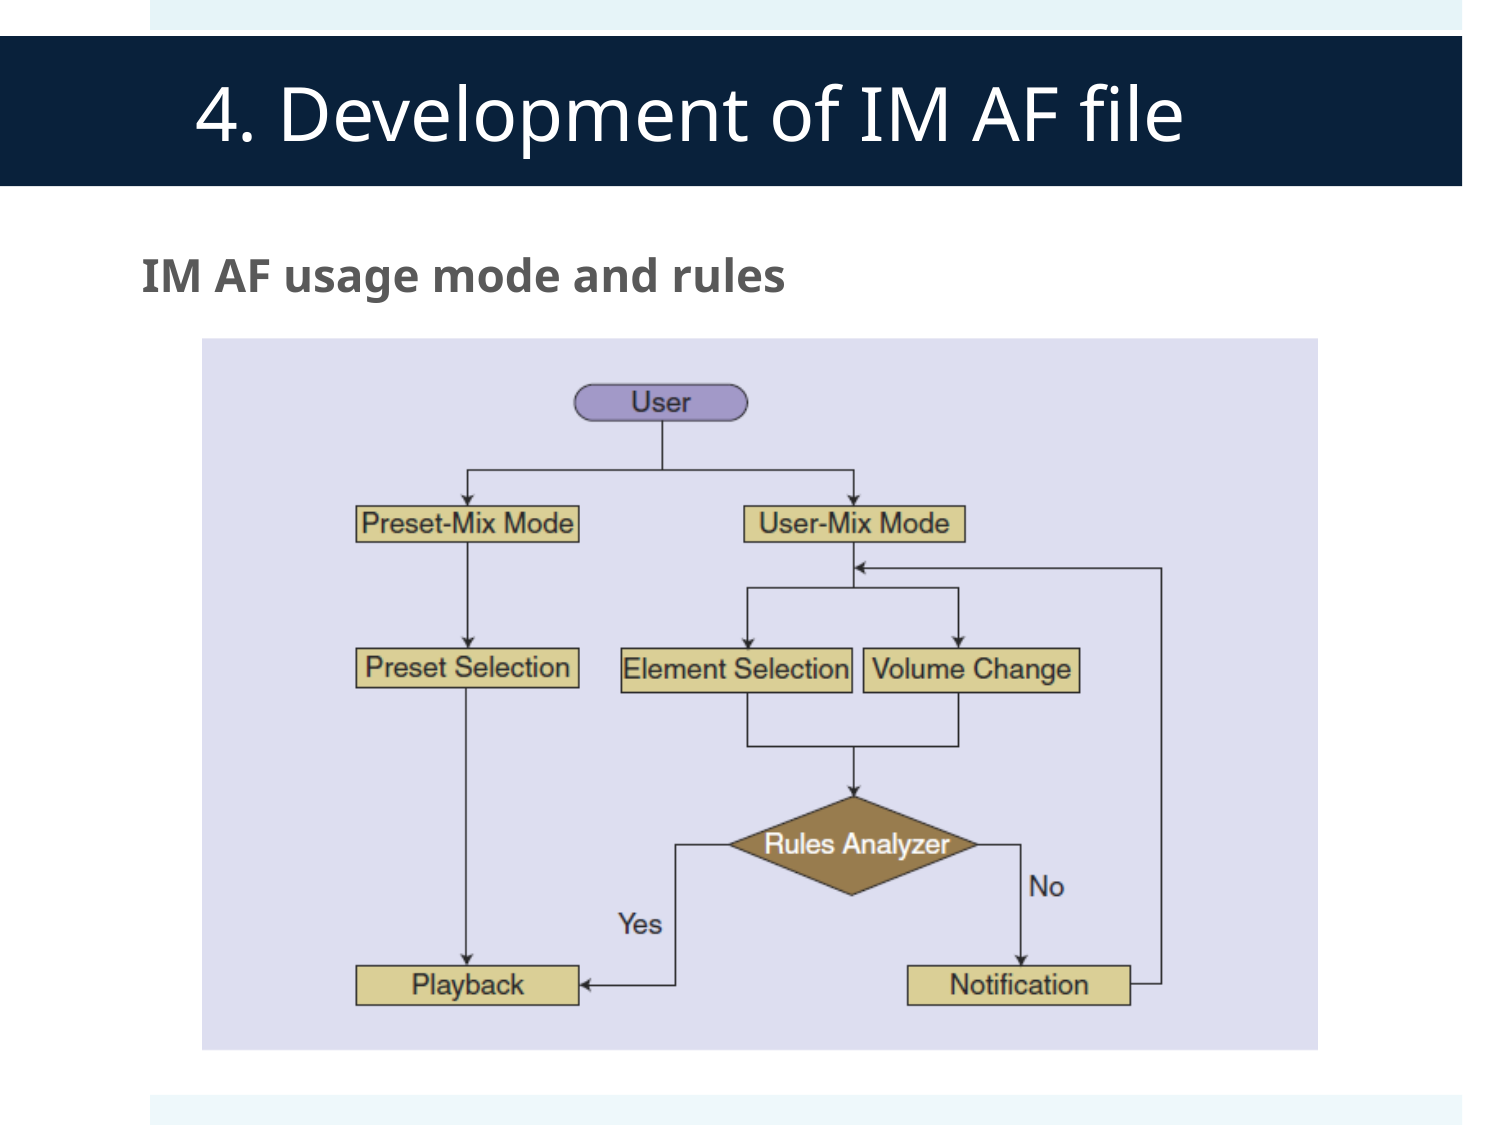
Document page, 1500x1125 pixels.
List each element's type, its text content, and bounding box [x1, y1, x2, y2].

title 4. Development of IM AF file [0, 36, 1463, 187]
list IM AF usage mode and rules [126, 238, 1407, 972]
picture [202, 336, 1319, 1053]
